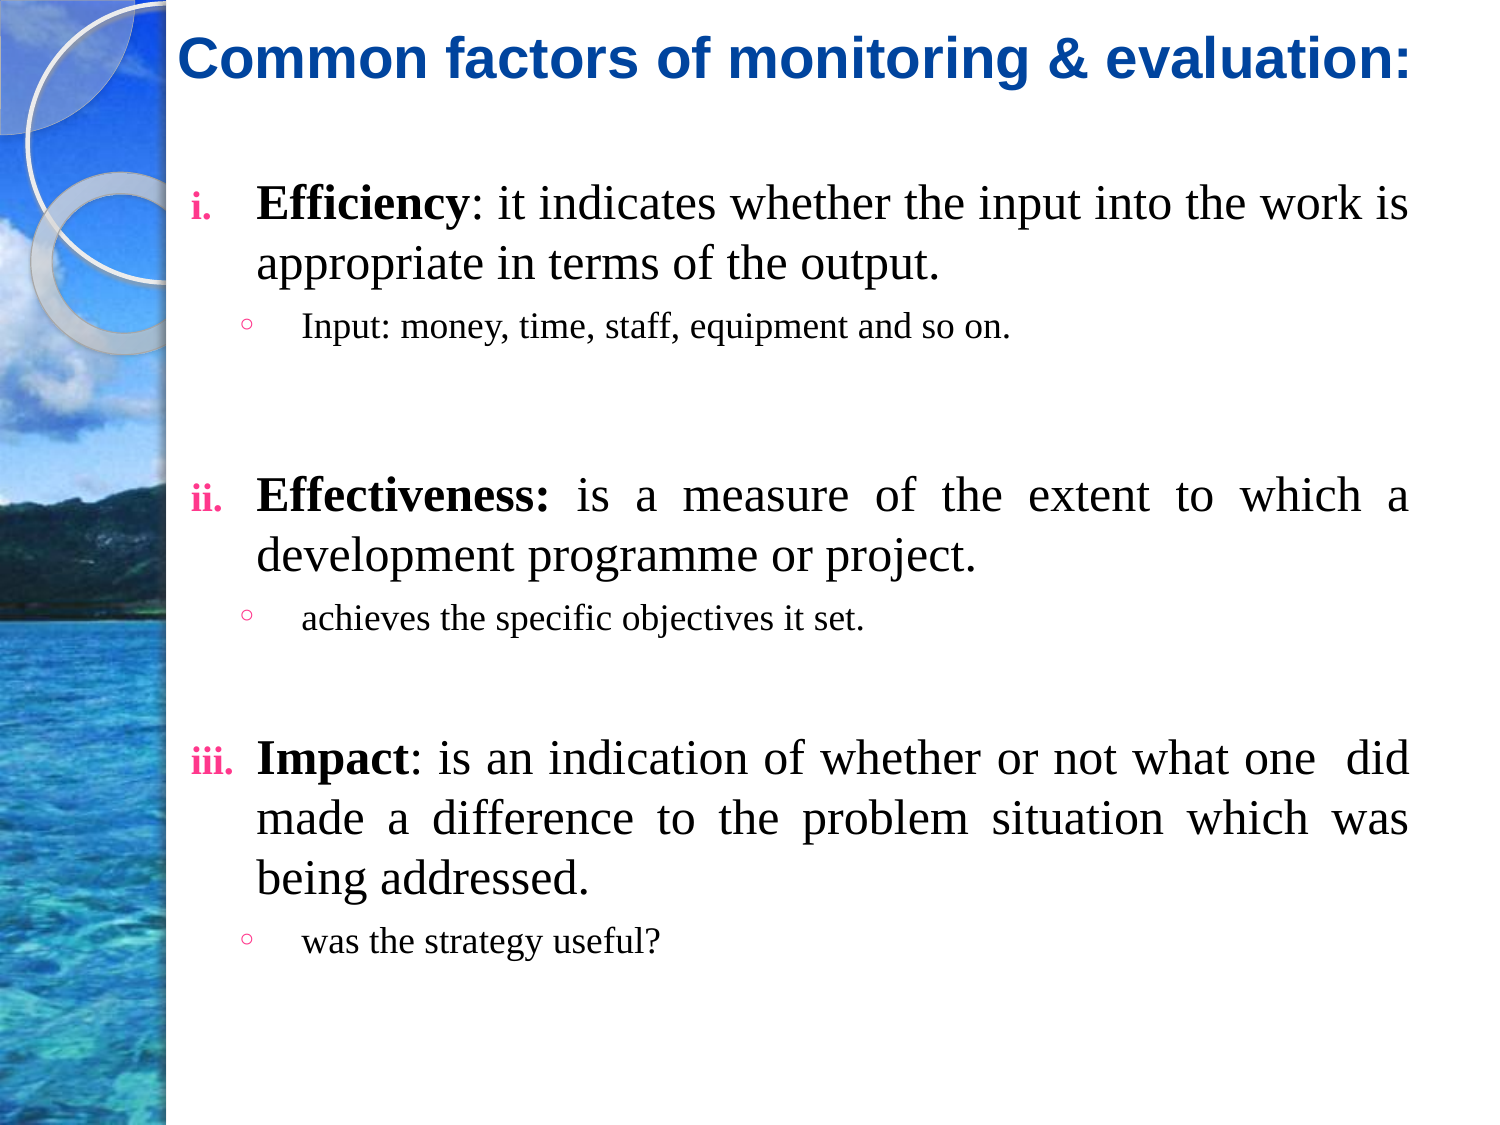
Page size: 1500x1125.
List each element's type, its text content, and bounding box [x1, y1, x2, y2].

picture [136, 0, 166, 4]
list Efficiency: it indicates whether the input into the work is appropriate in terms of the output. Input: money, time, staff, equipment and so on. Effectiveness: is a measure of the extent to which a development programme or project. achieves the specific objectives it set. Impact: is an indication of whether or not what one did made a difference to the problem situation which was being addressed. was the strategy useful? [162, 162, 1425, 950]
text_box Common factors of monitoring & evaluation: [162, 12, 1500, 138]
picture [0, 134, 166, 1125]
picture [53, 240, 160, 332]
picture [62, 195, 160, 280]
picture [32, 13, 160, 207]
